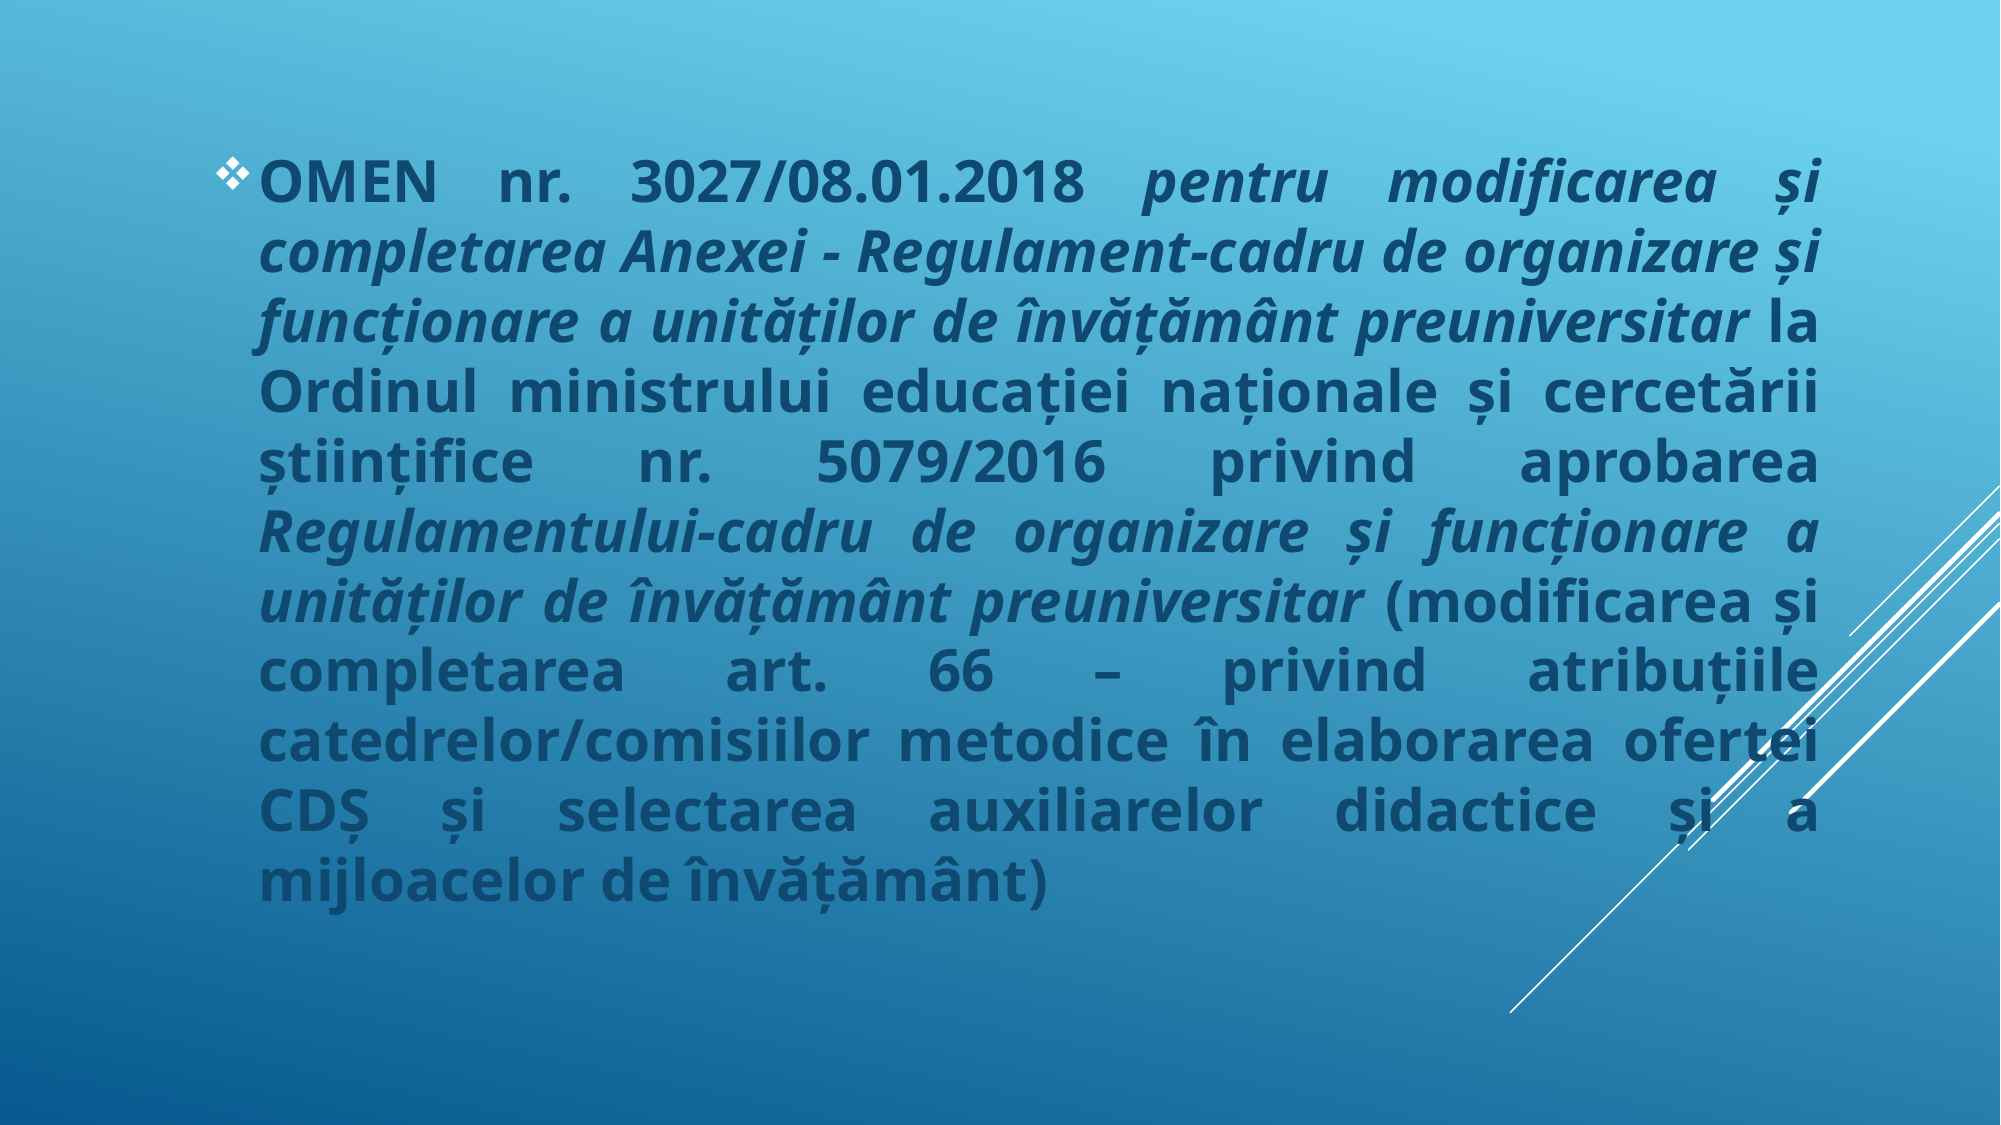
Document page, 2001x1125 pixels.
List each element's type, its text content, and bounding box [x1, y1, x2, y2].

list OMEN nr. 3027/08.01.2018 pentru modificarea și completarea Anexei - Regulament-cadru de organizare și funcționare a unităților de învățământ preuniversitar la Ordinul ministrului educației naționale și cercetării științifice nr. 5079/2016 privind aprobarea Regulamentului-cadru de organizare și funcționare a unităților de învățământ preuniversitar (modificarea și completarea art. 66 – privind atribuțiile catedrelor/comisiilor metodice în elaborarea ofertei CDȘ și selectarea auxiliarelor didactice și a mijloacelor de învățământ) [197, 137, 1836, 922]
